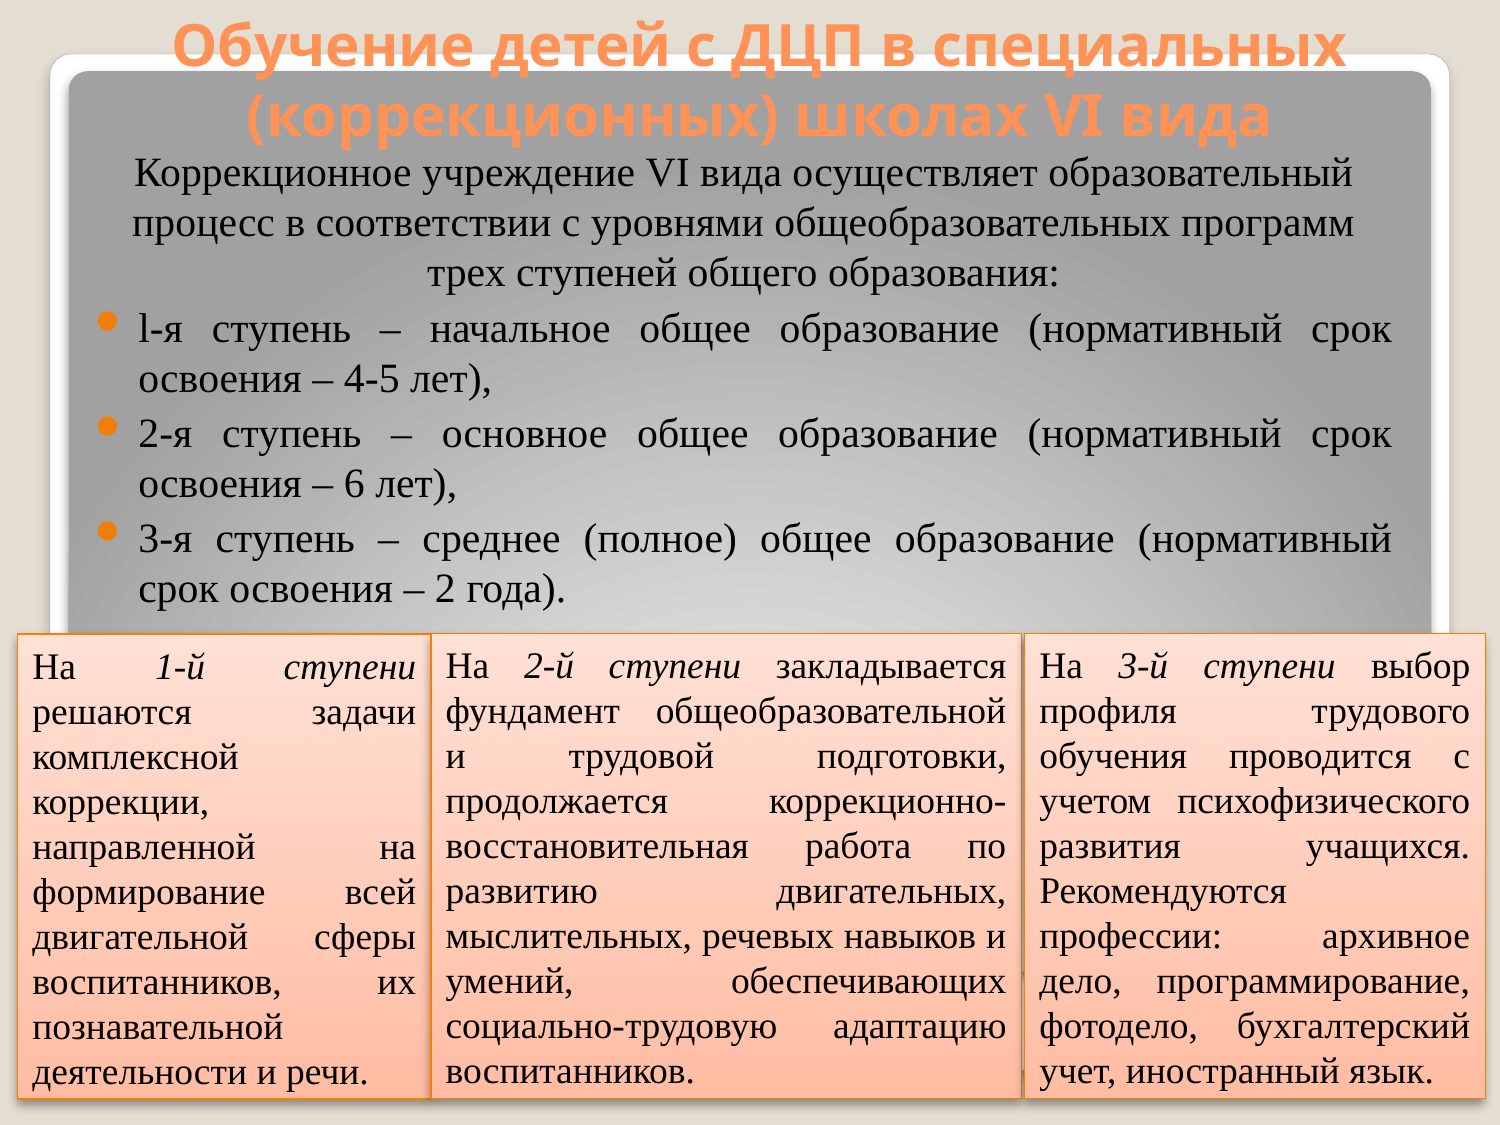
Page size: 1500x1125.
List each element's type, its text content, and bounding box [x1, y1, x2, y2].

text_box Обучение детей с ДЦП в специальных (коррекционных) школах VI вида [88, 0, 1431, 156]
text_box На 3-й ступени выбор профиля трудового обучения проводится с учетом психофизического развития учащихся. Рекомендуются профессии: архивное дело, программирование, фотодело, бухгалтерский учет, иностранный язык. [1024, 633, 1486, 1099]
text_box На 2-й ступени закладывается фундамент общеобразовательной и трудовой подготовки, продолжается коррекционно-восстановительная работа по развитию двигательных, мыслительных, речевых навыков и умений, обеспечивающих социально-трудовую адаптацию воспитанников. [430, 633, 1022, 1099]
text_box На 1-й ступени решаются задачи комплексной коррекции, направленной на формирование всей двигательной сферы воспитанников, их познавательной деятельности и речи. [17, 633, 430, 1100]
list Коррекционное учреждение VI вида осуществляет образовательный процесс в соответствии с уровнями общеобразовательных программ трех ступеней общего образования: l-я ступень – начальное общее образование (нормативный срок освоения – 4-5 лет), 2-я ступень – основное общее образование (нормативный срок освоения – 6 лет), 3-я ступень – среднее (полное) общее образование (нормативный срок освоения – 2 года). [64, 129, 1408, 632]
